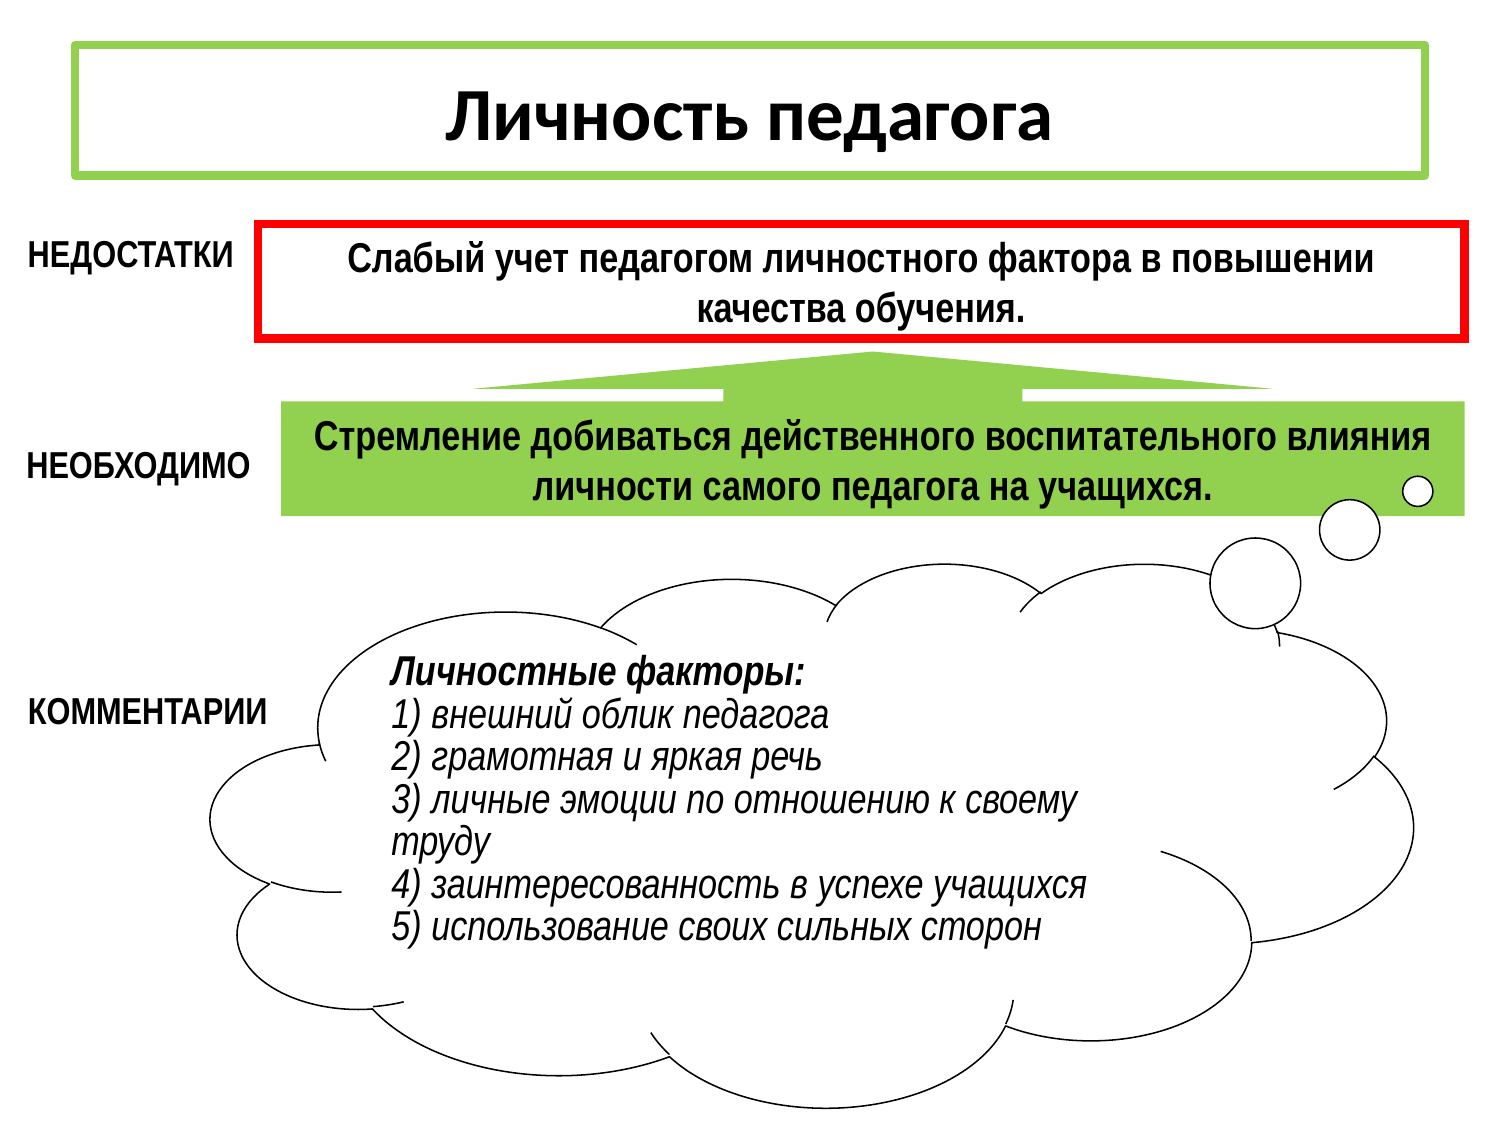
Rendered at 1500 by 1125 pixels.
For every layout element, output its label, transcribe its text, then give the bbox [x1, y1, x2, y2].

text_box НЕДОСТАТКИ [12, 222, 254, 283]
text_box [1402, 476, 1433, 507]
text_box Стремление добиваться действенного воспитательного влияния личности самого педагога на учащихся. [281, 351, 1465, 517]
text_box Личность педагога [75, 45, 1425, 176]
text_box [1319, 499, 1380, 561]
text_box НЕОБХОДИМО [11, 433, 268, 494]
text_box Слабый учет педагогом личностного фактора в повышении качества обучения. [257, 223, 1465, 339]
text_box КОММЕНТАРИИ [13, 679, 285, 740]
text_box Личностные факторы: 1) внешний облик педагога 2) грамотная и яркая речь 3) личные эмоции по отношению к своему труду 4) заинтересованность в успехе учащихся 5) использование своих сильных сторон [209, 537, 1414, 1109]
